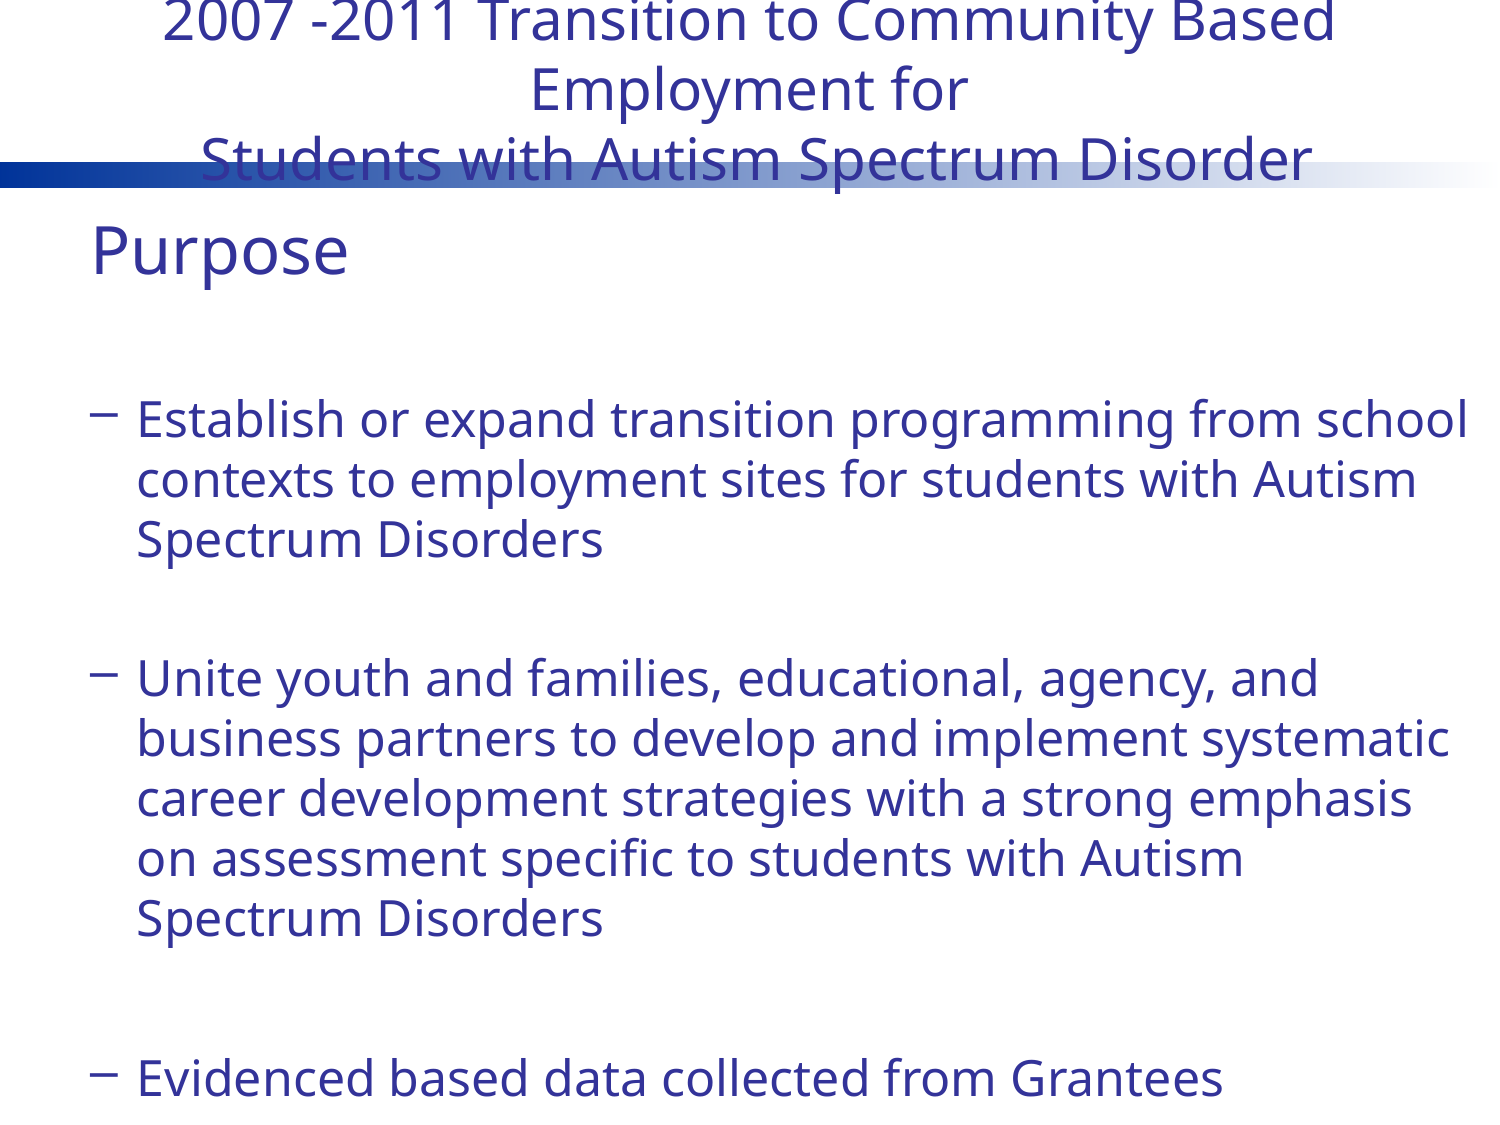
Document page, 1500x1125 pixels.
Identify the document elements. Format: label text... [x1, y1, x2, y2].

title 2007 -2011 Transition to Community Based Employment for Students with Autism Spectrum Disorder [0, 0, 1500, 175]
list Purpose Establish or expand transition programming from school contexts to employment sites for students with Autism Spectrum Disorders Unite youth and families, educational, agency, and business partners to develop and implement systematic career development strategies with a strong emphasis on assessment specific to students with Autism Spectrum Disorders Evidenced based data collected from Grantees [0, 200, 1488, 1113]
